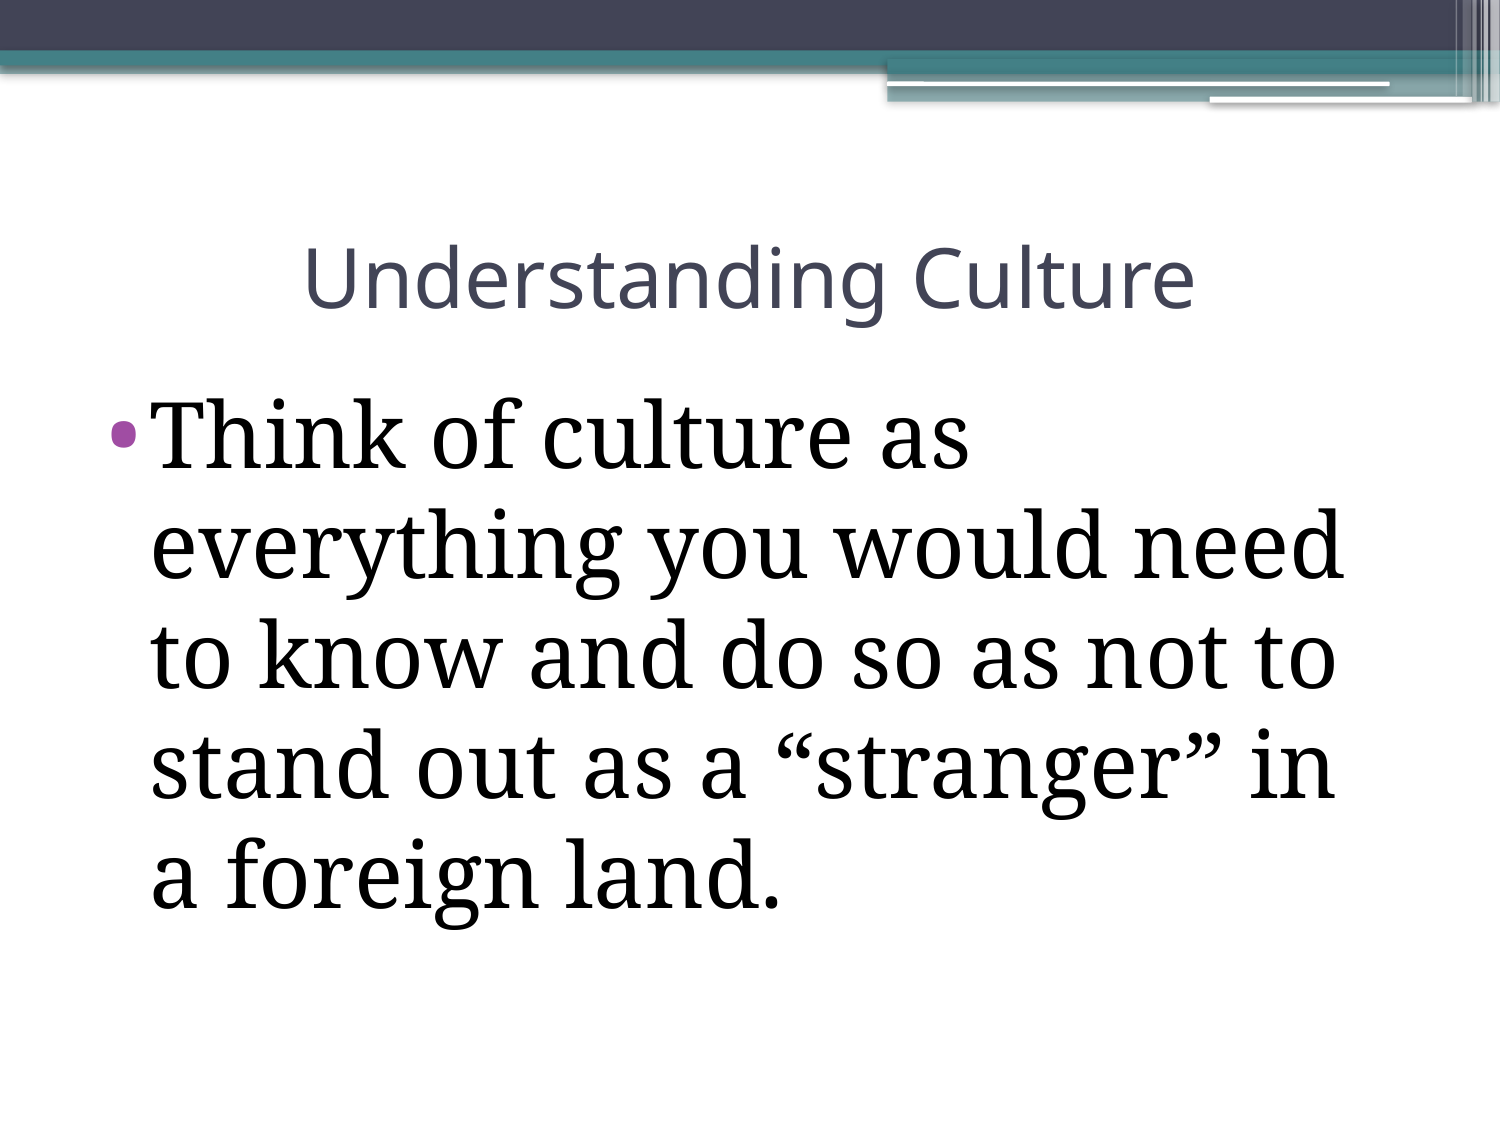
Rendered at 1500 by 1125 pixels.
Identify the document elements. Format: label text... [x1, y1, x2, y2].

list Think of culture as everything you would need to know and do so as not to stand out as a “stranger” in a foreign land. [75, 368, 1425, 1079]
title Understanding Culture [75, 187, 1425, 363]
